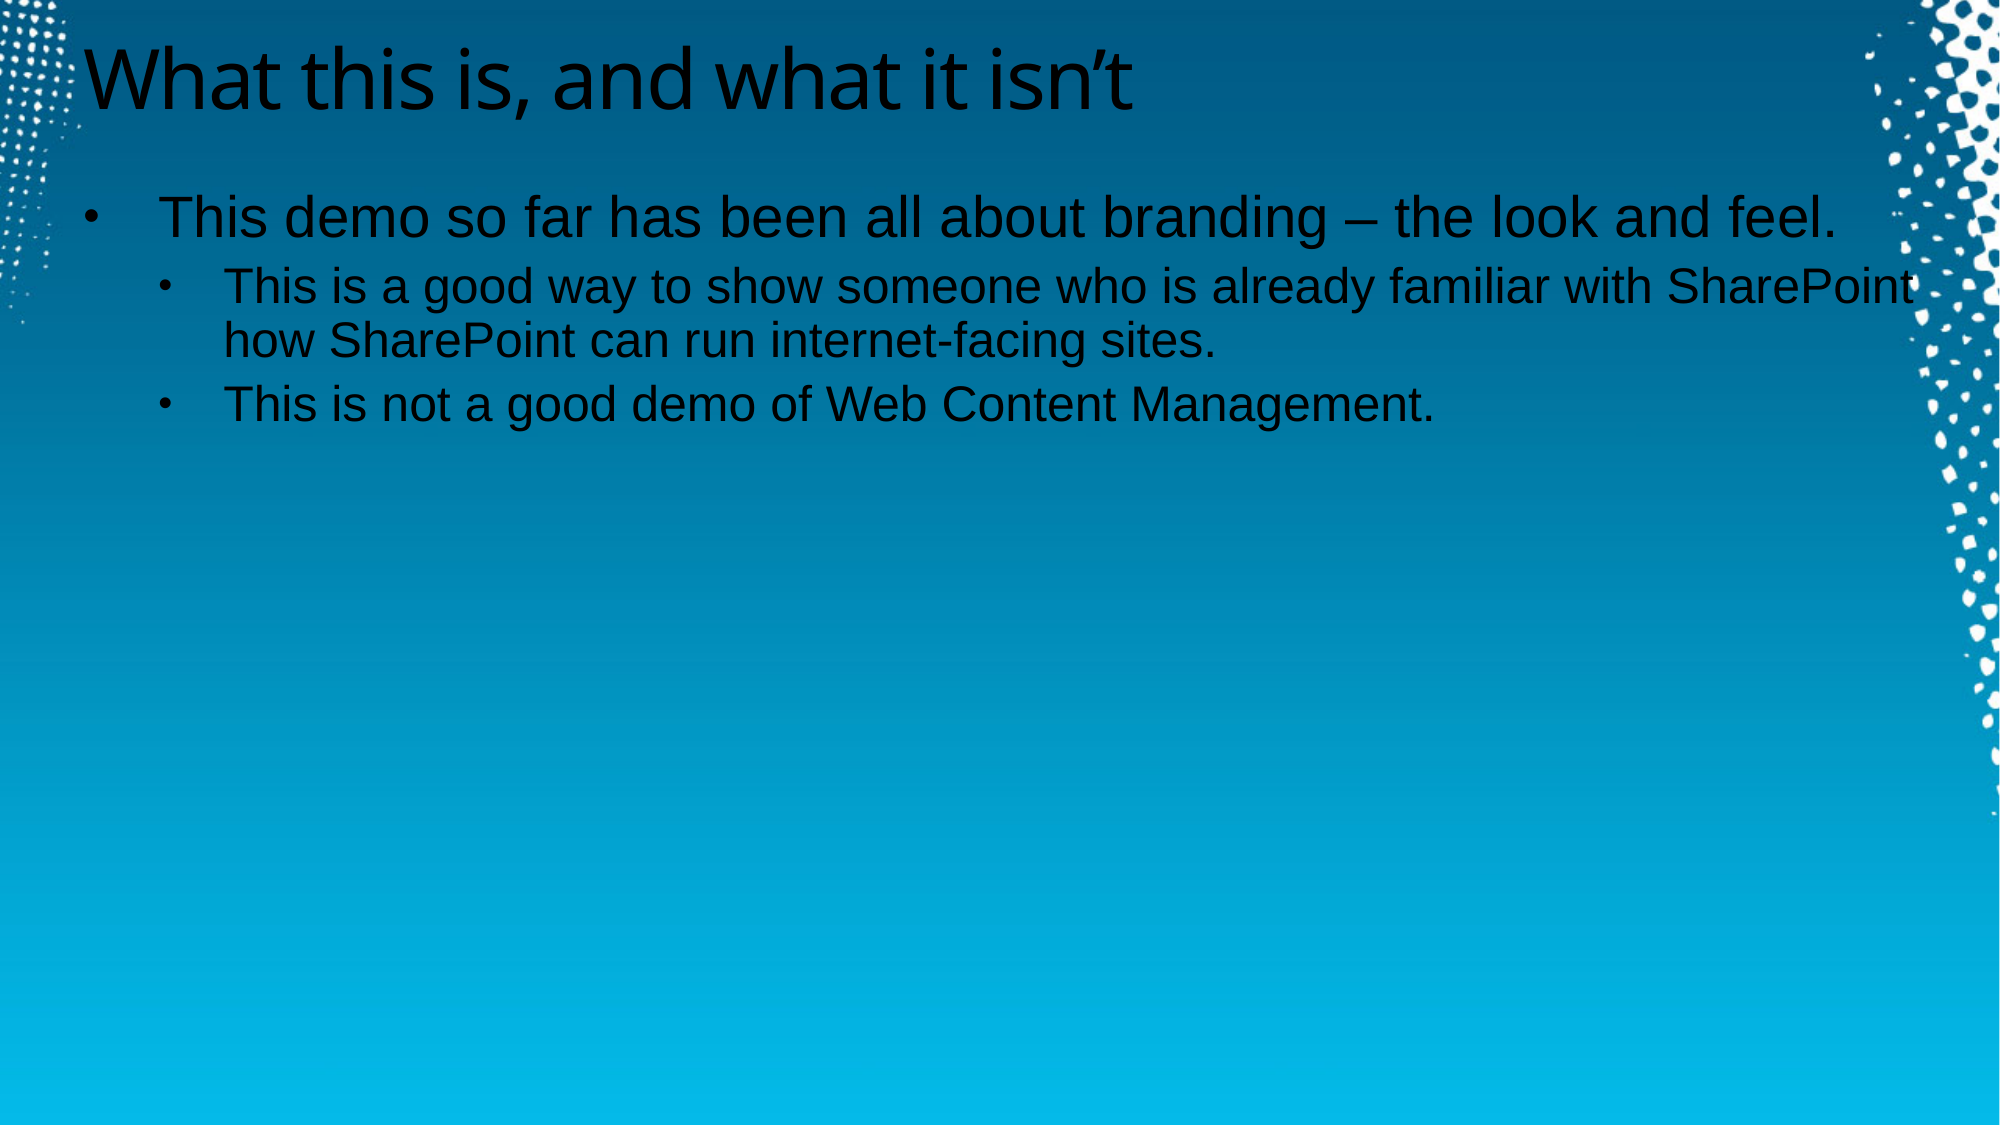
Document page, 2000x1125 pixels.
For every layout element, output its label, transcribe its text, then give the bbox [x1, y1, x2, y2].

picture [1920, 257, 1932, 264]
picture [1914, 164, 1923, 177]
picture [55, 62, 62, 69]
picture [17, 129, 23, 136]
picture [18, 0, 29, 6]
picture [1935, 379, 1948, 391]
picture [9, 84, 15, 91]
picture [1950, 359, 1960, 366]
picture [1993, 321, 2000, 339]
picture [1963, 589, 1976, 607]
picture [1980, 460, 1987, 469]
picture [1935, 0, 2000, 306]
picture [24, 72, 32, 79]
picture [1942, 465, 1958, 483]
picture [34, 101, 43, 111]
picture [1889, 152, 1901, 166]
picture [33, 116, 40, 124]
picture [1981, 604, 2000, 620]
picture [1955, 246, 1965, 256]
picture [1955, 557, 1965, 573]
picture [26, 57, 34, 68]
picture [1946, 525, 1956, 533]
picture [16, 143, 21, 151]
picture [1942, 269, 1953, 276]
picture [38, 74, 47, 80]
picture [1946, 155, 1961, 167]
picture [1948, 413, 1958, 424]
picture [13, 41, 25, 49]
list This demo so far has been all about branding – the look and feel. This is a good way to show someone who is already familiar with SharePoint how SharePoint can run internet-facing sites. This is not a good demo of Web Content Management. [83, 187, 1917, 518]
picture [1926, 344, 1939, 358]
picture [1963, 535, 1977, 550]
picture [1991, 747, 2000, 765]
picture [1963, 278, 1976, 291]
picture [30, 14, 40, 23]
title What this is, and what it isn’t [83, 37, 1917, 138]
picture [56, 47, 64, 55]
picture [1917, 109, 1924, 119]
picture [1919, 367, 1930, 378]
picture [42, 31, 53, 39]
picture [1988, 691, 2000, 709]
picture [0, 24, 9, 33]
picture [3, 10, 11, 18]
picture [1973, 368, 1982, 380]
picture [1929, 27, 1945, 45]
picture [1938, 122, 1950, 133]
picture [1925, 141, 1935, 155]
picture [1952, 502, 1967, 516]
picture [1988, 547, 2000, 561]
picture [1992, 438, 2000, 448]
picture [58, 32, 66, 41]
picture [1917, 308, 1929, 326]
picture [1972, 312, 1985, 322]
picture [47, 0, 57, 10]
picture [1935, 177, 1945, 189]
picture [1958, 445, 1968, 460]
picture [1995, 582, 2000, 595]
picture [0, 40, 9, 45]
picture [1925, 87, 1941, 99]
picture [1983, 404, 1992, 414]
picture [33, 0, 42, 10]
picture [1982, 714, 1993, 729]
picture [1957, 187, 1971, 200]
picture [43, 42, 49, 53]
picture [1990, 492, 2000, 505]
picture [29, 27, 38, 38]
picture [18, 13, 26, 19]
picture [16, 22, 23, 34]
picture [1991, 637, 2000, 652]
picture [1941, 324, 1952, 332]
picture [41, 59, 48, 67]
picture [11, 55, 21, 64]
picture [1930, 291, 1941, 297]
picture [1969, 625, 1985, 642]
picture [6, 97, 12, 105]
picture [45, 16, 55, 24]
picture [1932, 235, 1943, 241]
picture [1979, 657, 1995, 676]
picture [10, 69, 17, 78]
picture [1974, 683, 1985, 694]
picture [1984, 349, 1992, 357]
picture [31, 131, 37, 138]
picture [1994, 382, 2000, 391]
picture [1935, 431, 1946, 449]
picture [1970, 426, 1980, 436]
picture [33, 88, 42, 97]
picture [1960, 392, 1970, 403]
picture [0, 155, 5, 163]
picture [1963, 335, 1972, 344]
picture [1953, 301, 1962, 312]
picture [1978, 517, 1987, 527]
picture [28, 42, 36, 53]
picture [1921, 0, 1934, 8]
picture [1968, 481, 1978, 492]
picture [1922, 200, 1934, 207]
picture [54, 76, 60, 83]
picture [1945, 213, 1955, 220]
picture [1928, 399, 1939, 415]
picture [1972, 570, 1986, 583]
